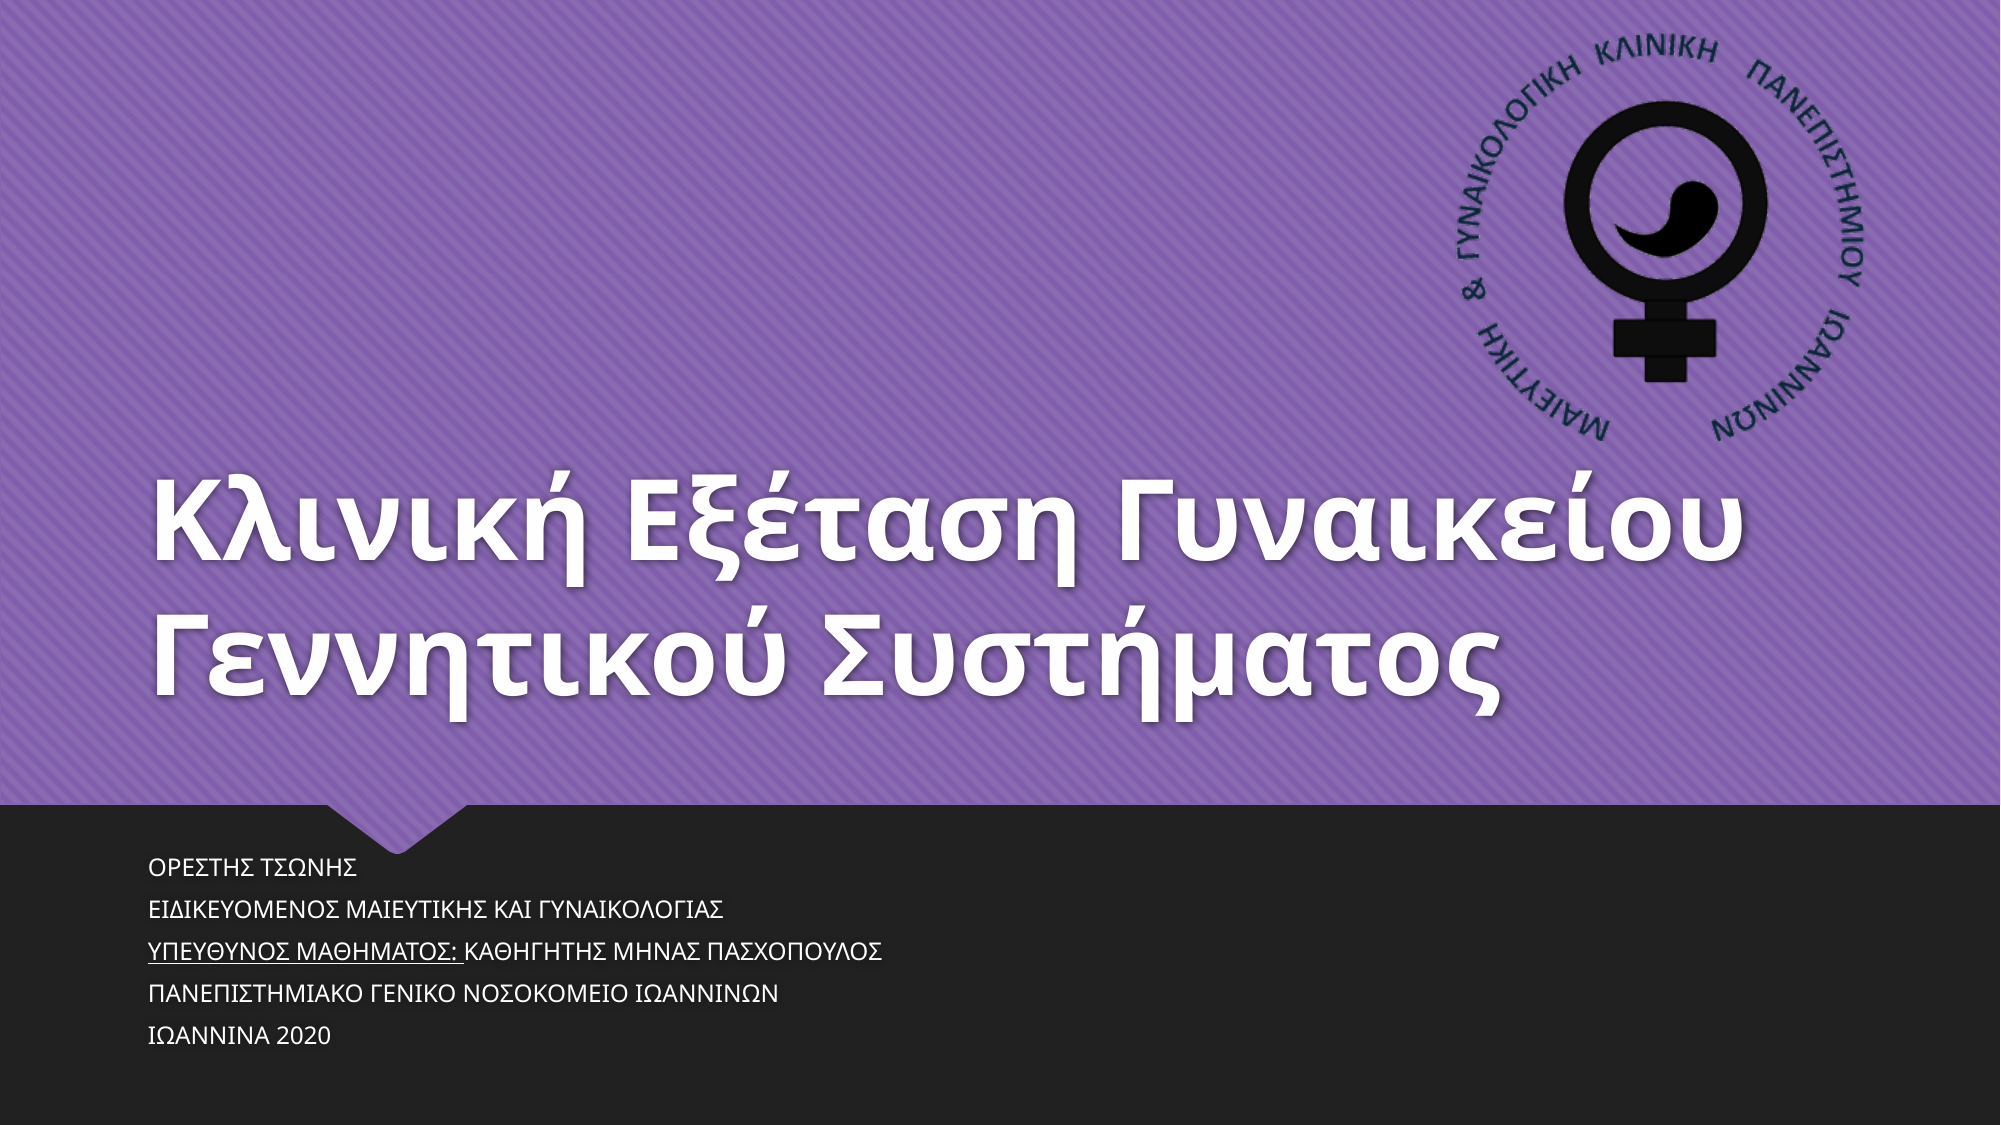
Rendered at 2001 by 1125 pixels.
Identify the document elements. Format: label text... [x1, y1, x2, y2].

picture [1452, 29, 1868, 446]
title Κλινική Εξέταση Γυναικείου Γεννητικού Συστήματος [132, 237, 1868, 726]
subtitle ΟΡΕΣΤΗΣ ΤΣΩΝΗΣ ΕΙΔΙΚΕΥΟΜΕΝΟΣ ΜΑΙΕΥΤΙΚΗΣ ΚΑΙ ΓΥΝΑΙΚΟΛΟΓΙΑΣ ΥΠΕΥΘΥΝΟΣ ΜΑΘΗΜΑΤΟΣ: ΚΑΘΗΓΗΤΗΣ ΜΗΝΑΣ ΠΑΣΧΟΠΟΥΛΟΣ ΠΑΝΕΠΙΣΤΗΜΙΑΚΟ ΓΕΝΙΚΟ ΝΟΣΟΚΟΜΕΙΟ ΙΩΑΝΝΙΝΩΝ ΙΩΑΝΝΙΝΑ 2020 [132, 844, 1868, 1059]
